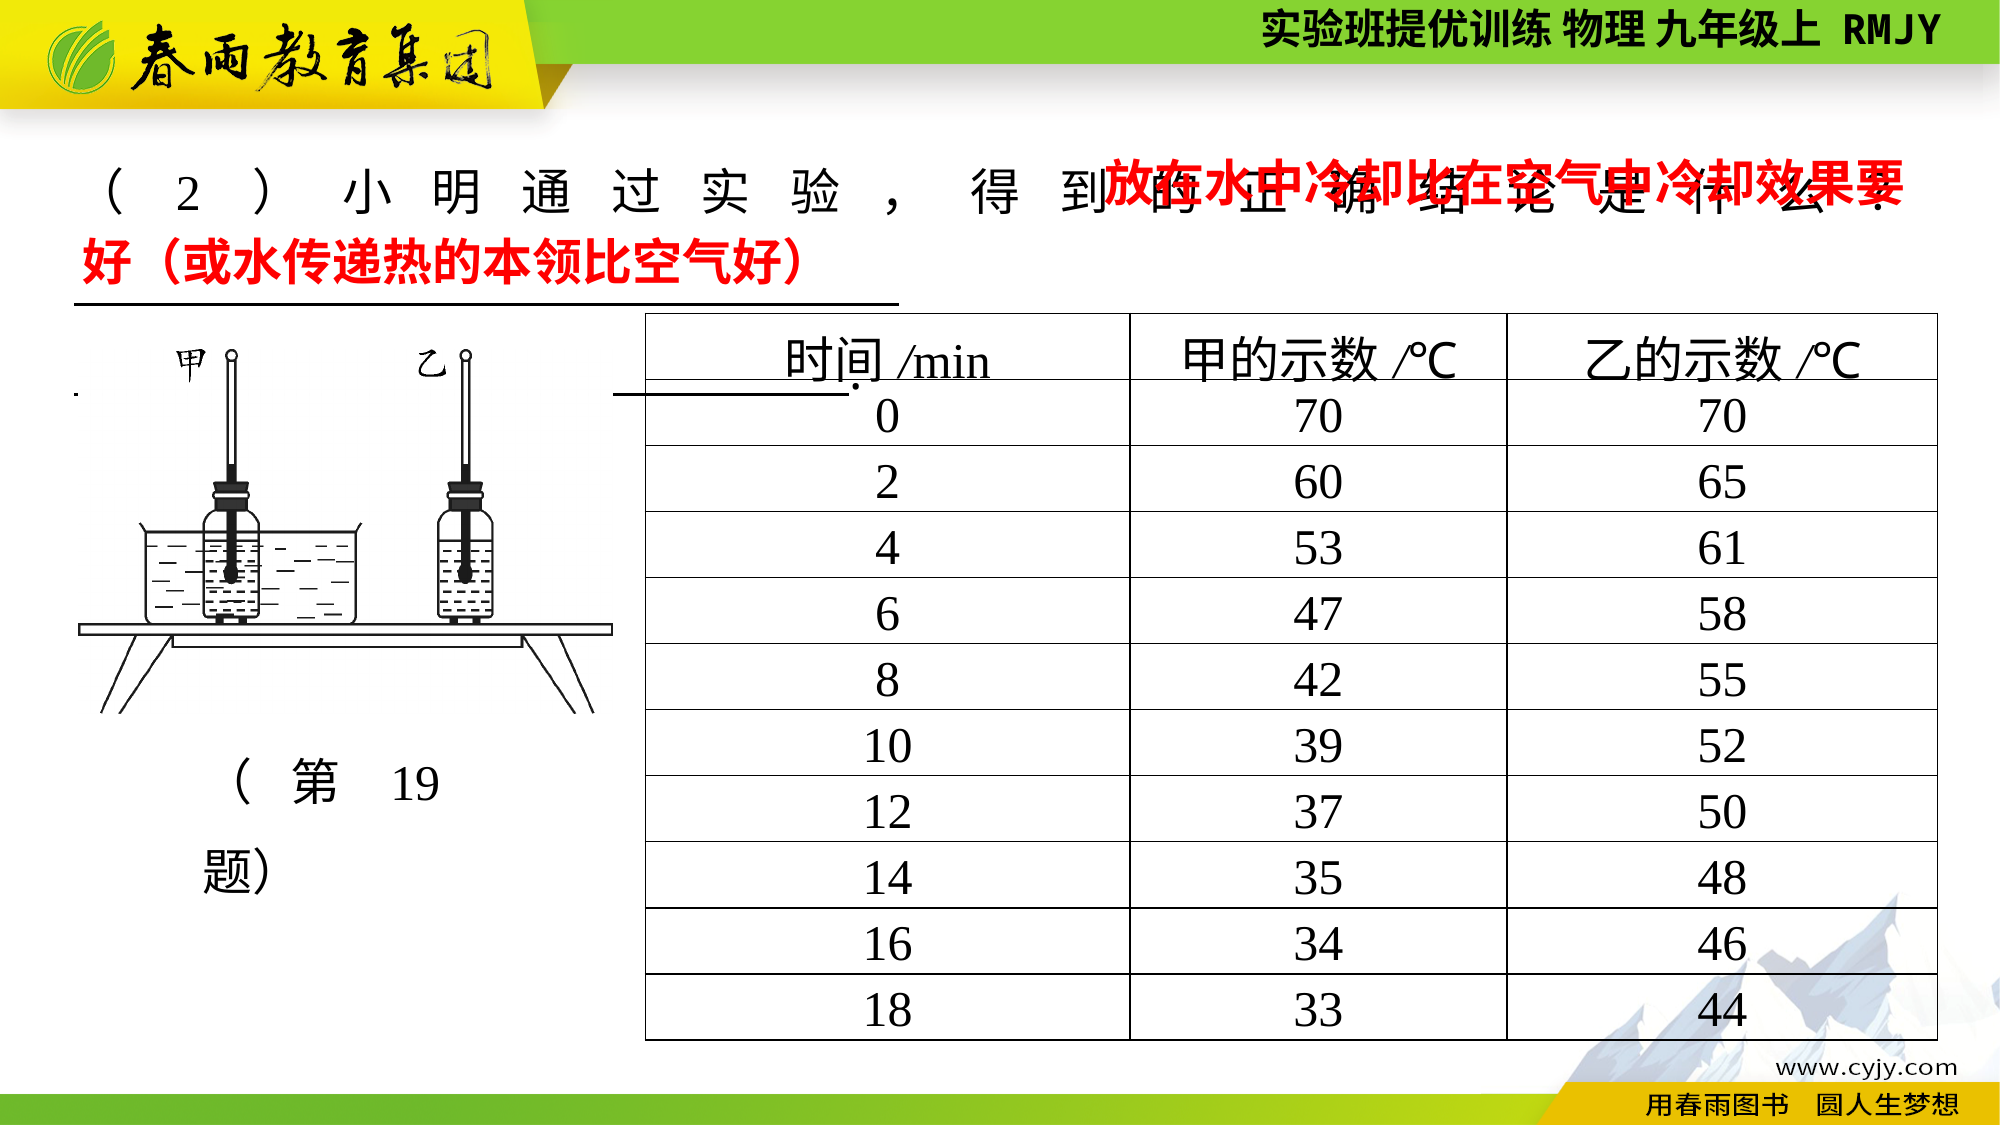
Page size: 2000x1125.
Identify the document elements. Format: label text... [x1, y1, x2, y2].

table_cell 0 [646, 380, 1129, 445]
table_cell 70 [1131, 380, 1506, 445]
table_cell 10 [646, 710, 1129, 775]
list （2）小明通过实验，得到的正确结论是什么？_________________________________ _______________________________. [59, 122, 1944, 308]
text_box 放在水中冷却比在空气中冷却效果要 [1090, 114, 1944, 220]
table_cell 39 [1131, 710, 1506, 775]
table_cell 4 [646, 512, 1129, 577]
table_cell 8 [646, 644, 1129, 709]
table_cell 70 [1508, 380, 1937, 445]
table_cell 52 [1508, 710, 1937, 775]
table_header 时间/min [646, 314, 1129, 379]
table_cell 53 [1131, 512, 1506, 577]
table_cell 18 [646, 975, 1129, 1039]
table_cell 16 [646, 909, 1129, 973]
table_cell 58 [1508, 578, 1937, 643]
table_cell 42 [1131, 644, 1506, 709]
table_cell 33 [1131, 975, 1506, 1039]
text_box 好（或水传递热的本领比空气好） [67, 222, 848, 298]
table_cell 34 [1131, 909, 1506, 973]
table_header 乙的示数/℃ [1508, 314, 1937, 379]
table_cell 12 [646, 776, 1129, 841]
table_cell 44 [1508, 975, 1937, 1039]
table_header 甲的示数/℃ [1131, 314, 1506, 379]
table_cell 46 [1508, 909, 1937, 973]
table_cell 47 [1131, 578, 1506, 643]
table_cell 2 [646, 446, 1129, 511]
table_cell 61 [1508, 512, 1937, 577]
picture [0, 0, 2000, 1125]
text_box （第19题） [187, 723, 468, 818]
table_cell 35 [1131, 842, 1506, 907]
table_cell 55 [1508, 644, 1937, 709]
table_cell 50 [1508, 776, 1937, 841]
table_cell 6 [646, 578, 1129, 643]
table_cell 48 [1508, 842, 1937, 907]
table_cell 60 [1131, 446, 1506, 511]
table_cell 37 [1131, 776, 1506, 841]
table_cell 14 [646, 842, 1129, 907]
table_cell 65 [1508, 446, 1937, 511]
